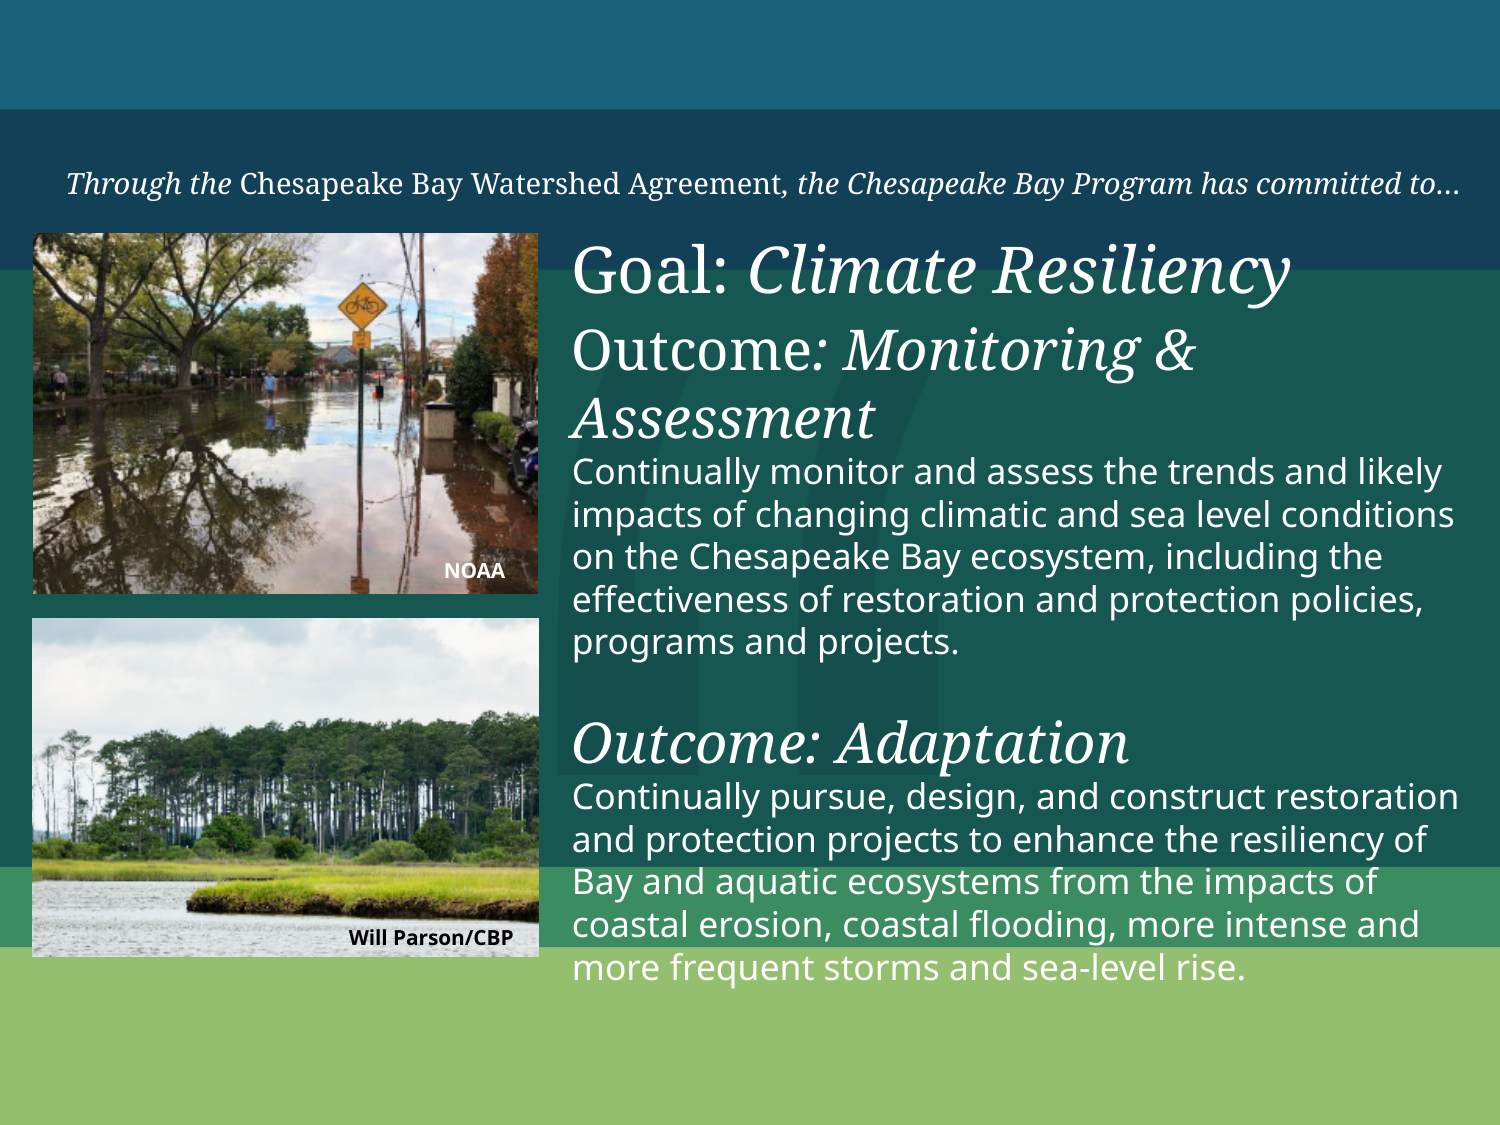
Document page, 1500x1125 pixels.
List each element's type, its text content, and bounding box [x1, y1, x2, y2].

text_box Through the Chesapeake Bay Watershed Agreement, the Chesapeake Bay Program has committed to… [13, 158, 1500, 208]
picture [32, 233, 538, 594]
list Goal: Climate Resiliency Outcome: Monitoring & Assessment Continually monitor and assess the trends and likely impacts of changing climatic and sea level conditions on the Chesapeake Bay ecosystem, including the effectiveness of restoration and protection policies, programs and projects. Outcome: Adaptation Continually pursue, design, and construct restoration and protection projects to enhance the resiliency of Bay and aquatic ecosystems from the impacts of coastal erosion, coastal flooding, more intense and more frequent storms and sea-level rise. [556, 255, 1500, 959]
picture [31, 618, 540, 957]
